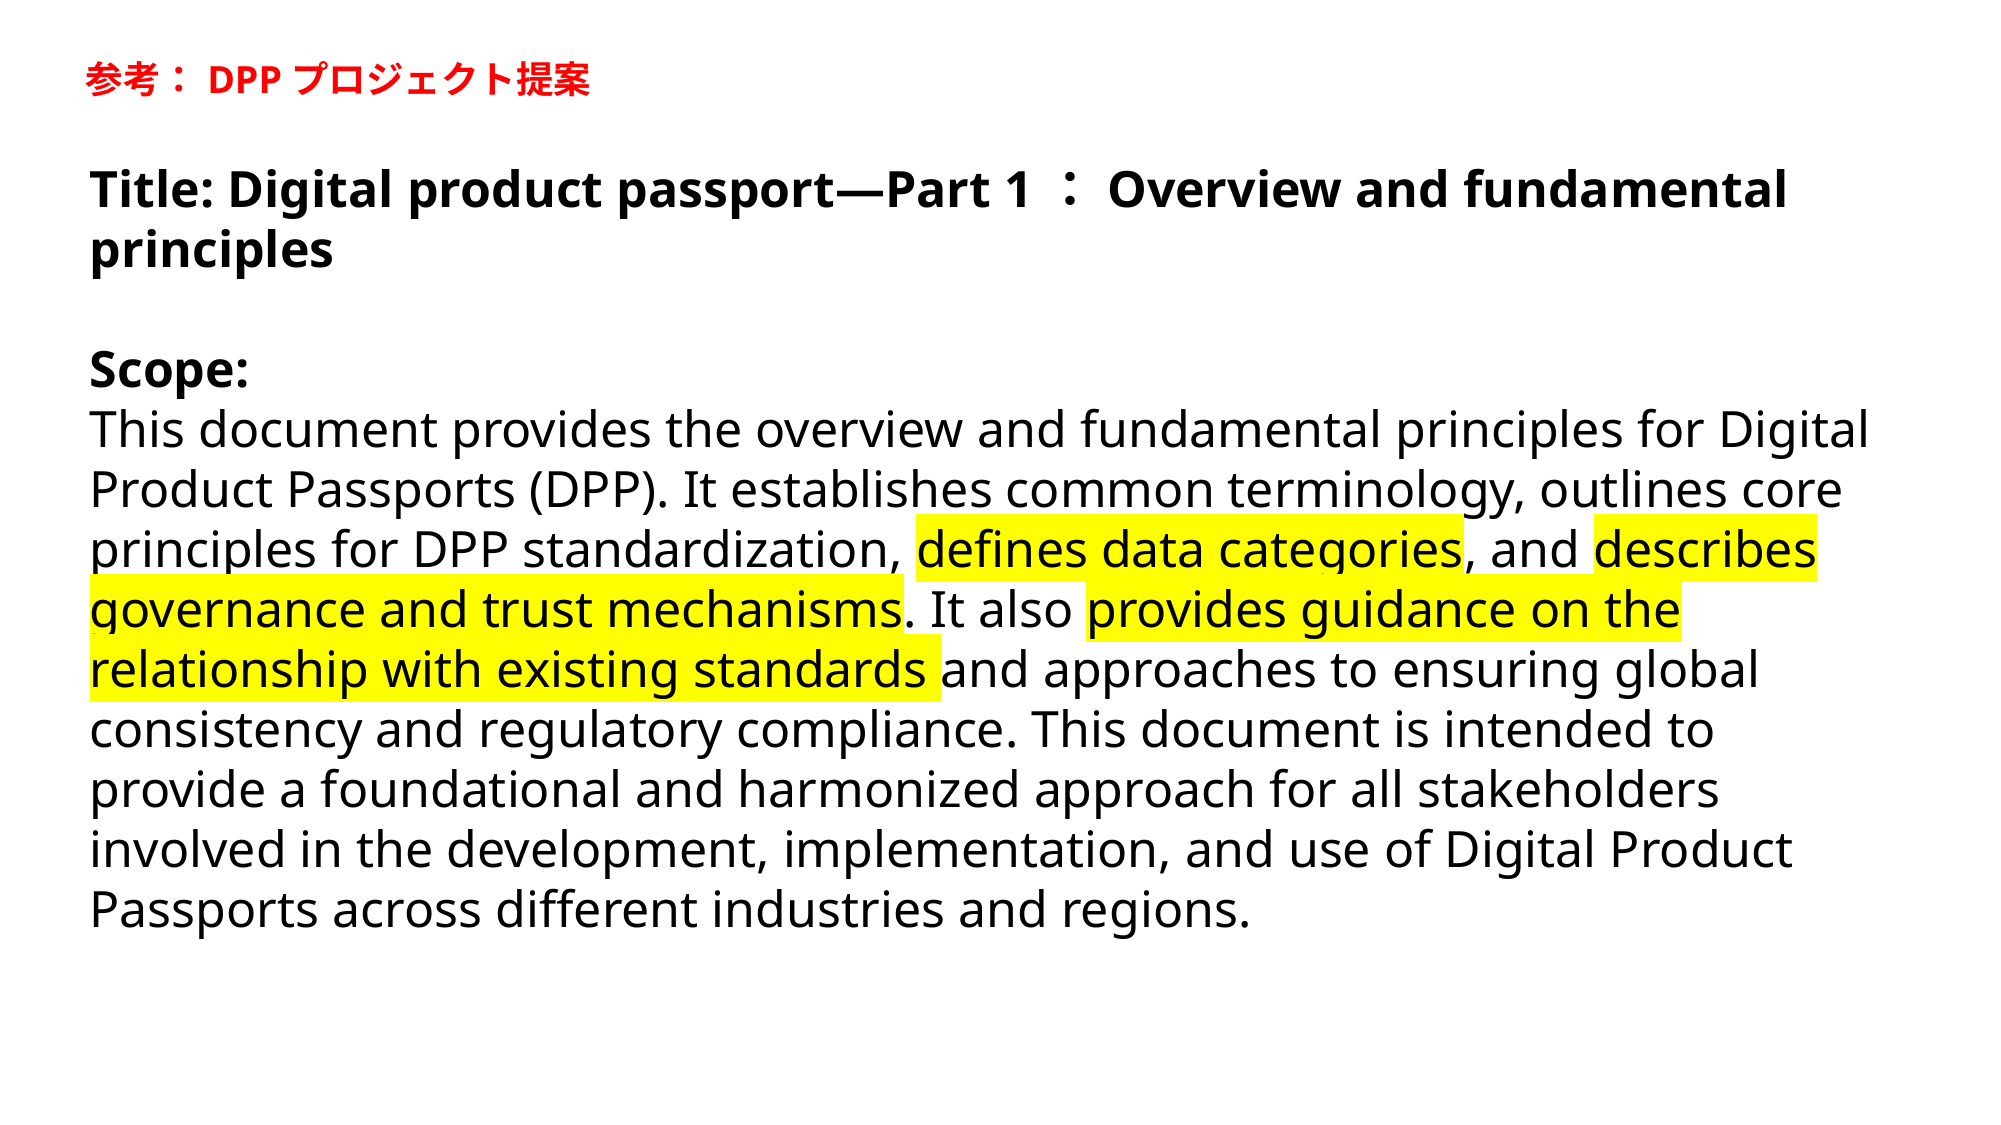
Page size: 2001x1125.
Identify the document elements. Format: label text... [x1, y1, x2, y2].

text_box Title: Digital product passport—Part 1：Overview and fundamental principles Scope: This document provides the overview and fundamental principles for Digital Product Passports (DPP). It establishes common terminology, outlines core principles for DPP standardization, defines data categories, and describes governance and trust mechanisms. It also provides guidance on the relationship with existing standards and approaches to ensuring global consistency and regulatory compliance. This document is intended to provide a foundational and harmonized approach for all stakeholders involved in the development, implementation, and use of Digital Product Passports across different industries and regions. [74, 149, 1919, 1065]
text_box 参考：DPPプロジェクト提案 [50, 48, 627, 109]
